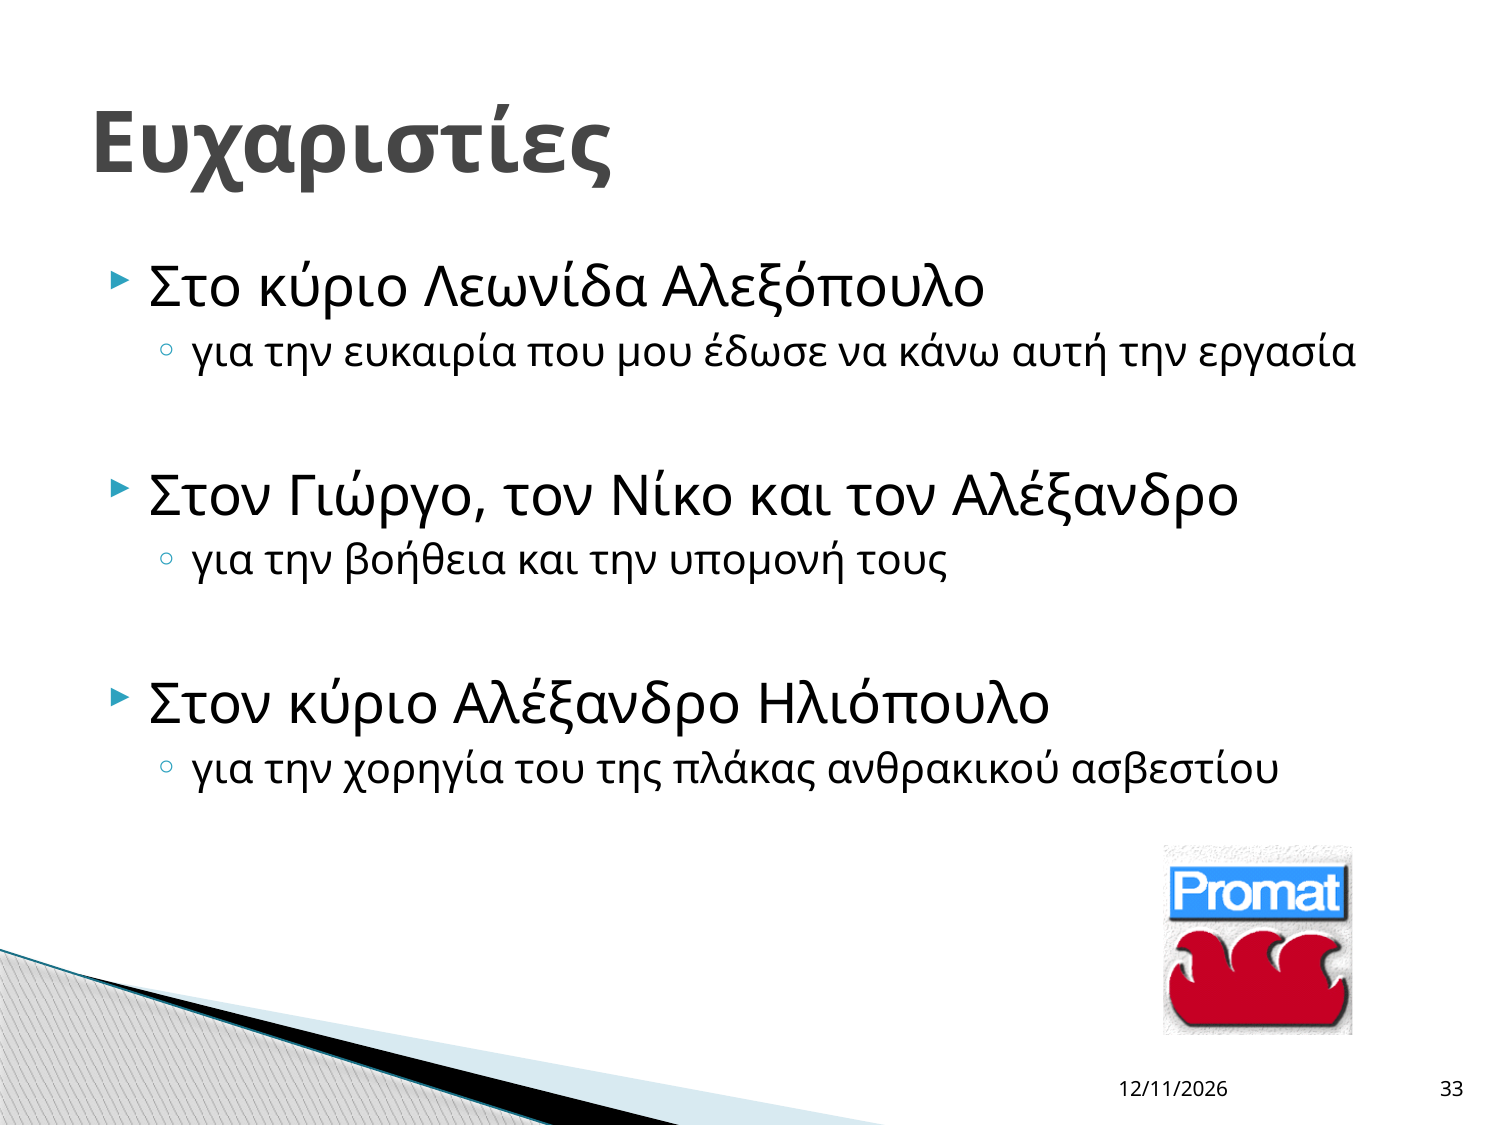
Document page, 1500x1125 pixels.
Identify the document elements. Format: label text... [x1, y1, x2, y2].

slide_number 33 [1418, 1051, 1479, 1112]
list Στο κύριο Λεωνίδα Αλεξόπουλο για την ευκαιρία που μου έδωσε να κάνω αυτή την εργασία Στον Γιώργο, τον Νίκο και τον Αλέξανδρο για την βοήθεια και την υπομονή τους Στον κύριο Αλέξανδρο Ηλιόπουλο για την χορηγία του της πλάκας ανθρακικού ασβεστίου [75, 243, 1425, 986]
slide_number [1103, 1051, 1418, 1112]
picture [1163, 845, 1353, 1036]
title Ευχαριστίες [75, 45, 1425, 233]
